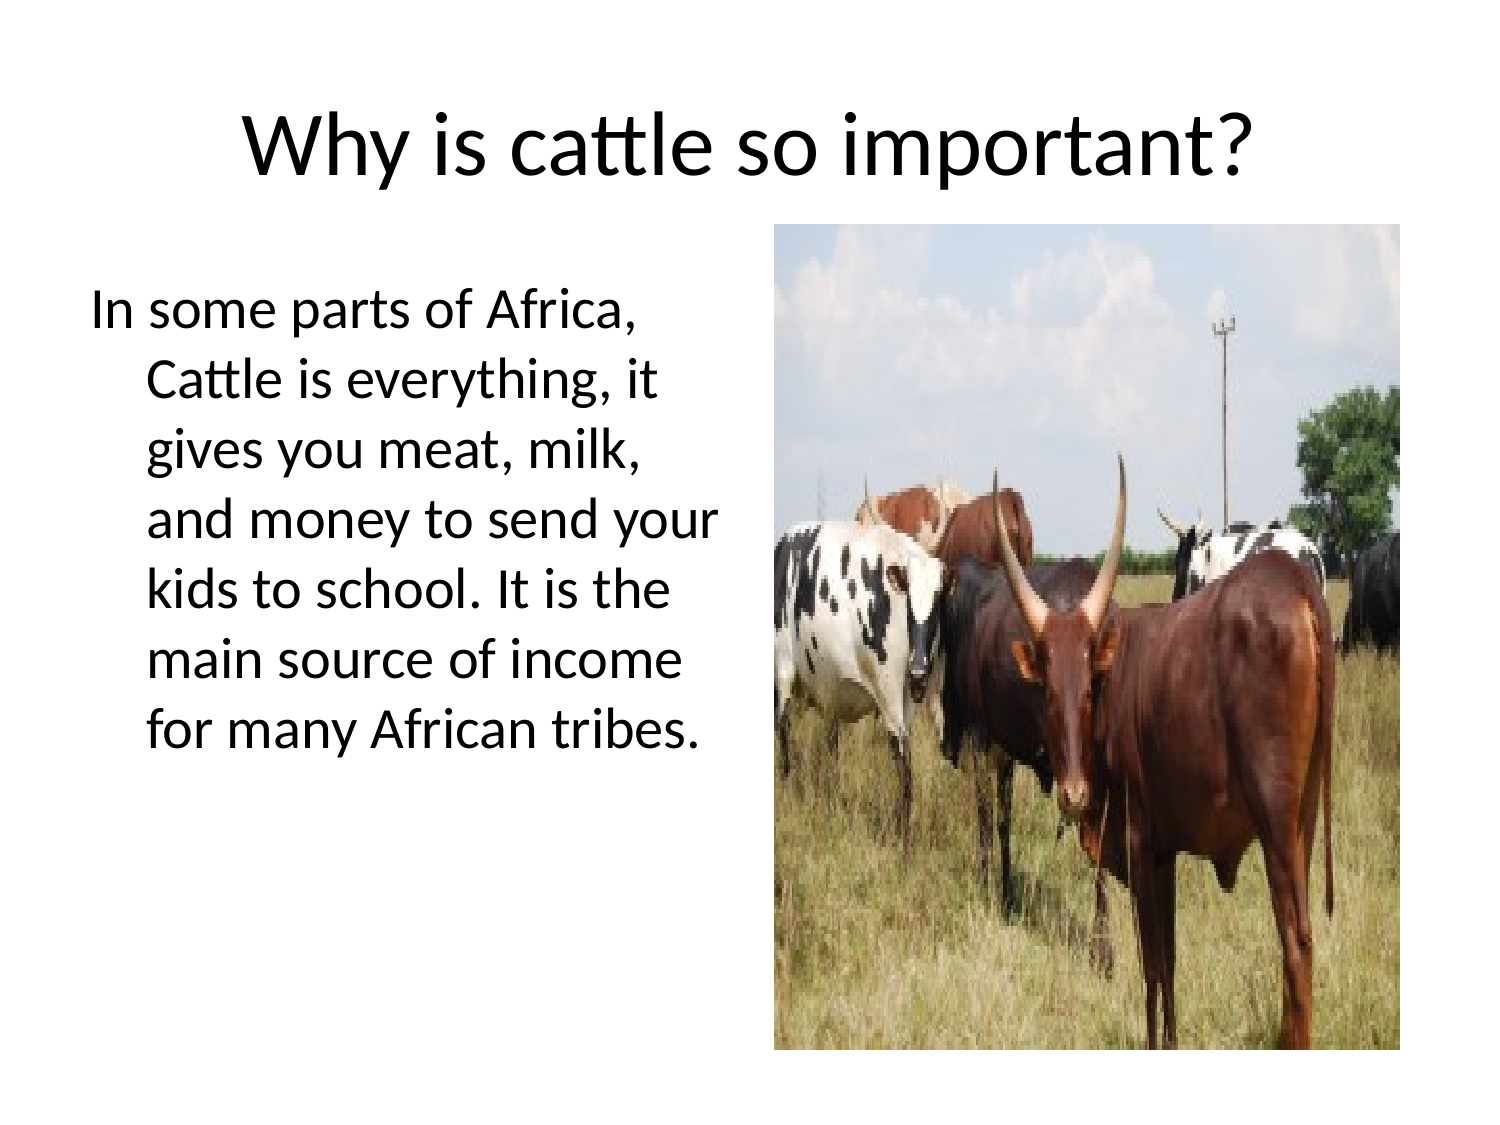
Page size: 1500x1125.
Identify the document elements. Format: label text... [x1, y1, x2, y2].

title Why is cattle so important? [75, 45, 1425, 233]
list In some parts of Africa, Cattle is everything, it gives you meat, milk, and money to send your kids to school. It is the main source of income for many African tribes. [75, 262, 738, 1005]
picture [774, 224, 1401, 1051]
